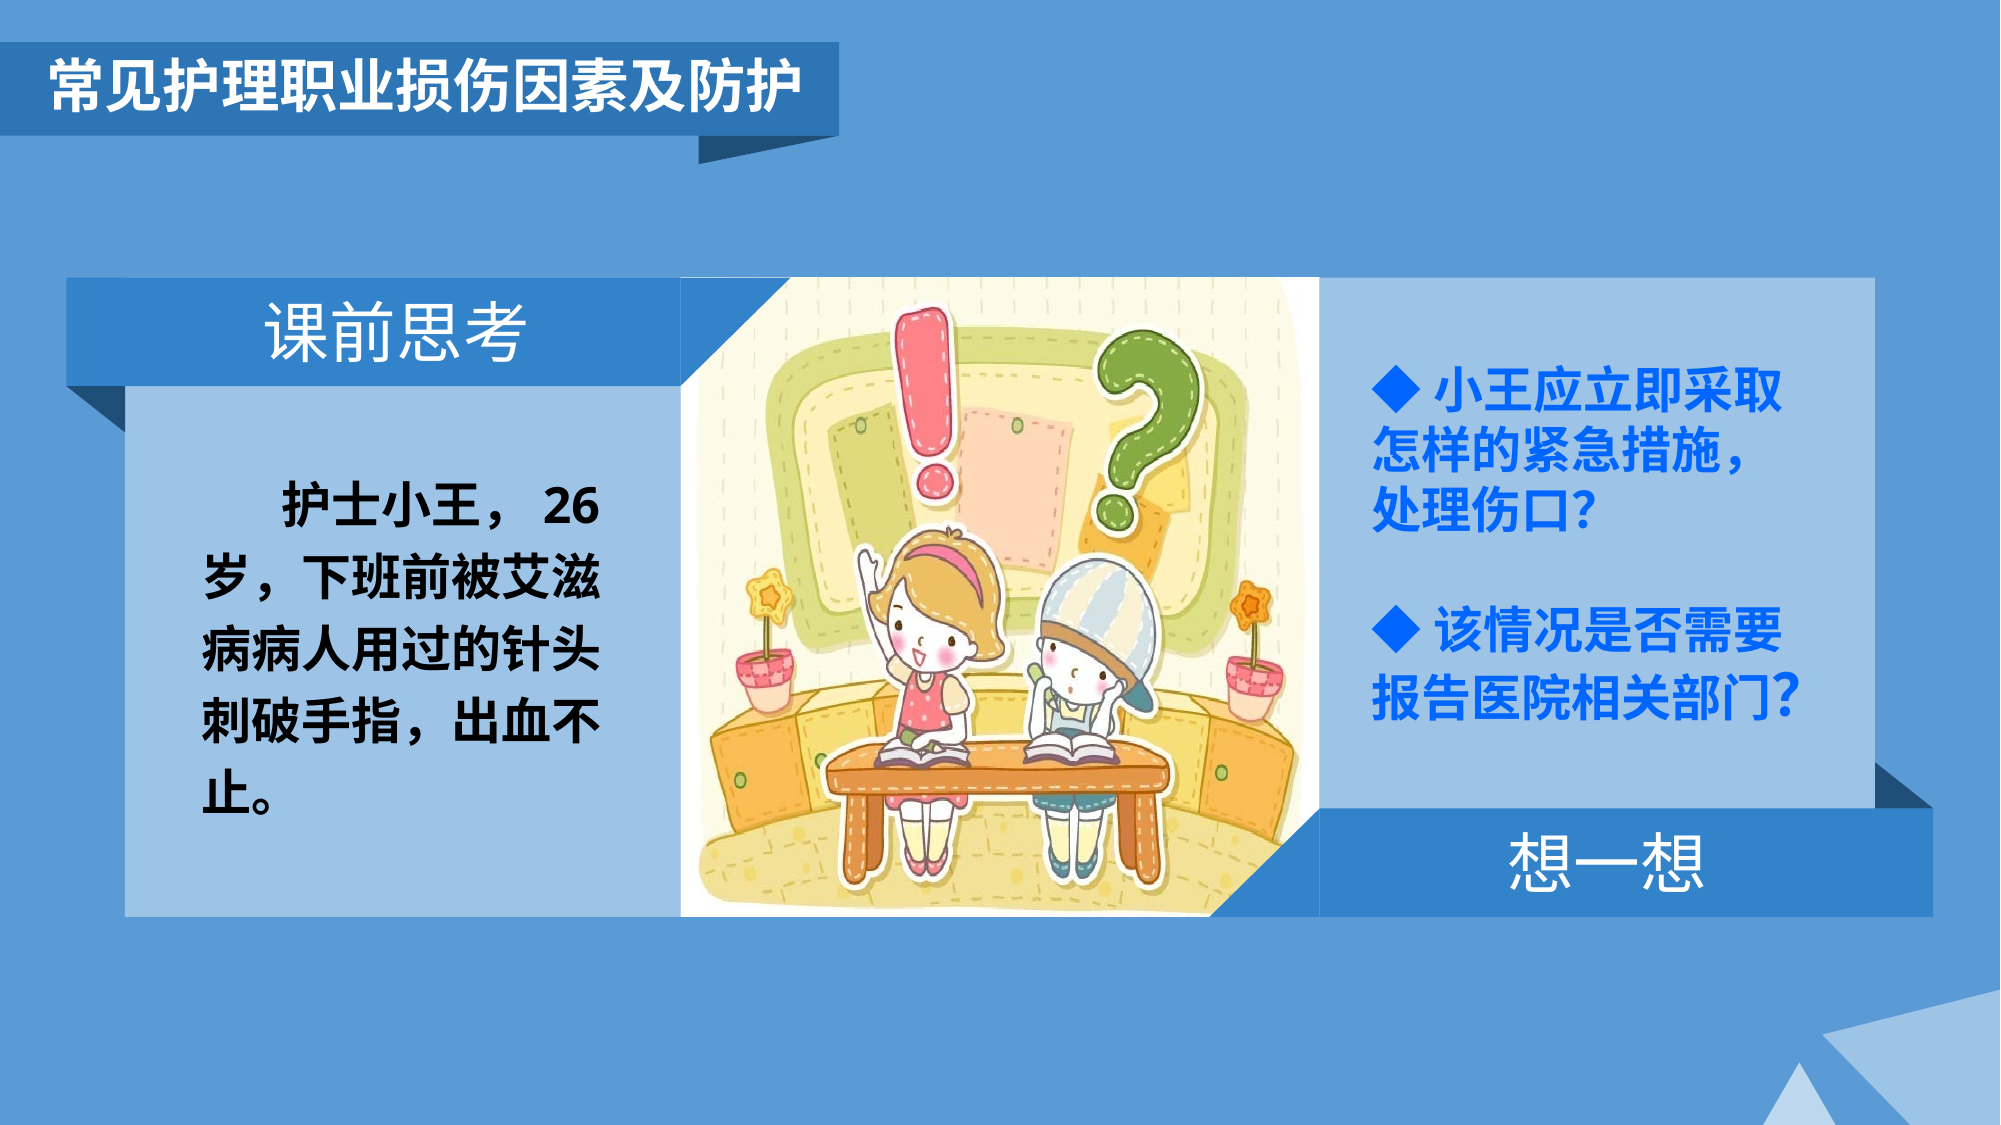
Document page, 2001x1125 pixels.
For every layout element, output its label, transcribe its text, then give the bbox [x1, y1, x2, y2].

text_box [1820, 988, 2000, 1125]
text_box [65, 277, 679, 387]
text_box [0, 41, 840, 137]
text_box 想一想 [1492, 814, 1761, 910]
text_box [697, 134, 840, 166]
text_box [63, 385, 127, 435]
picture [680, 277, 1320, 917]
text_box 课前思考 [248, 283, 552, 379]
text_box 护士小王，26岁，下班前被艾滋病病人用过的针头刺破手指，出血不止。 [186, 453, 653, 829]
text_box ◆小王应立即采取怎样的紧急措施，处理伤口？ ◆该情况是否需要报告医院相关部门？ [1356, 351, 1823, 736]
text_box [1321, 807, 1934, 918]
text_box [124, 387, 681, 918]
text_box [1320, 277, 1876, 807]
text_box [1761, 1060, 1837, 1125]
text_box 常见护理职业损伤因素及防护 [31, 42, 862, 127]
text_box [1873, 760, 1937, 810]
